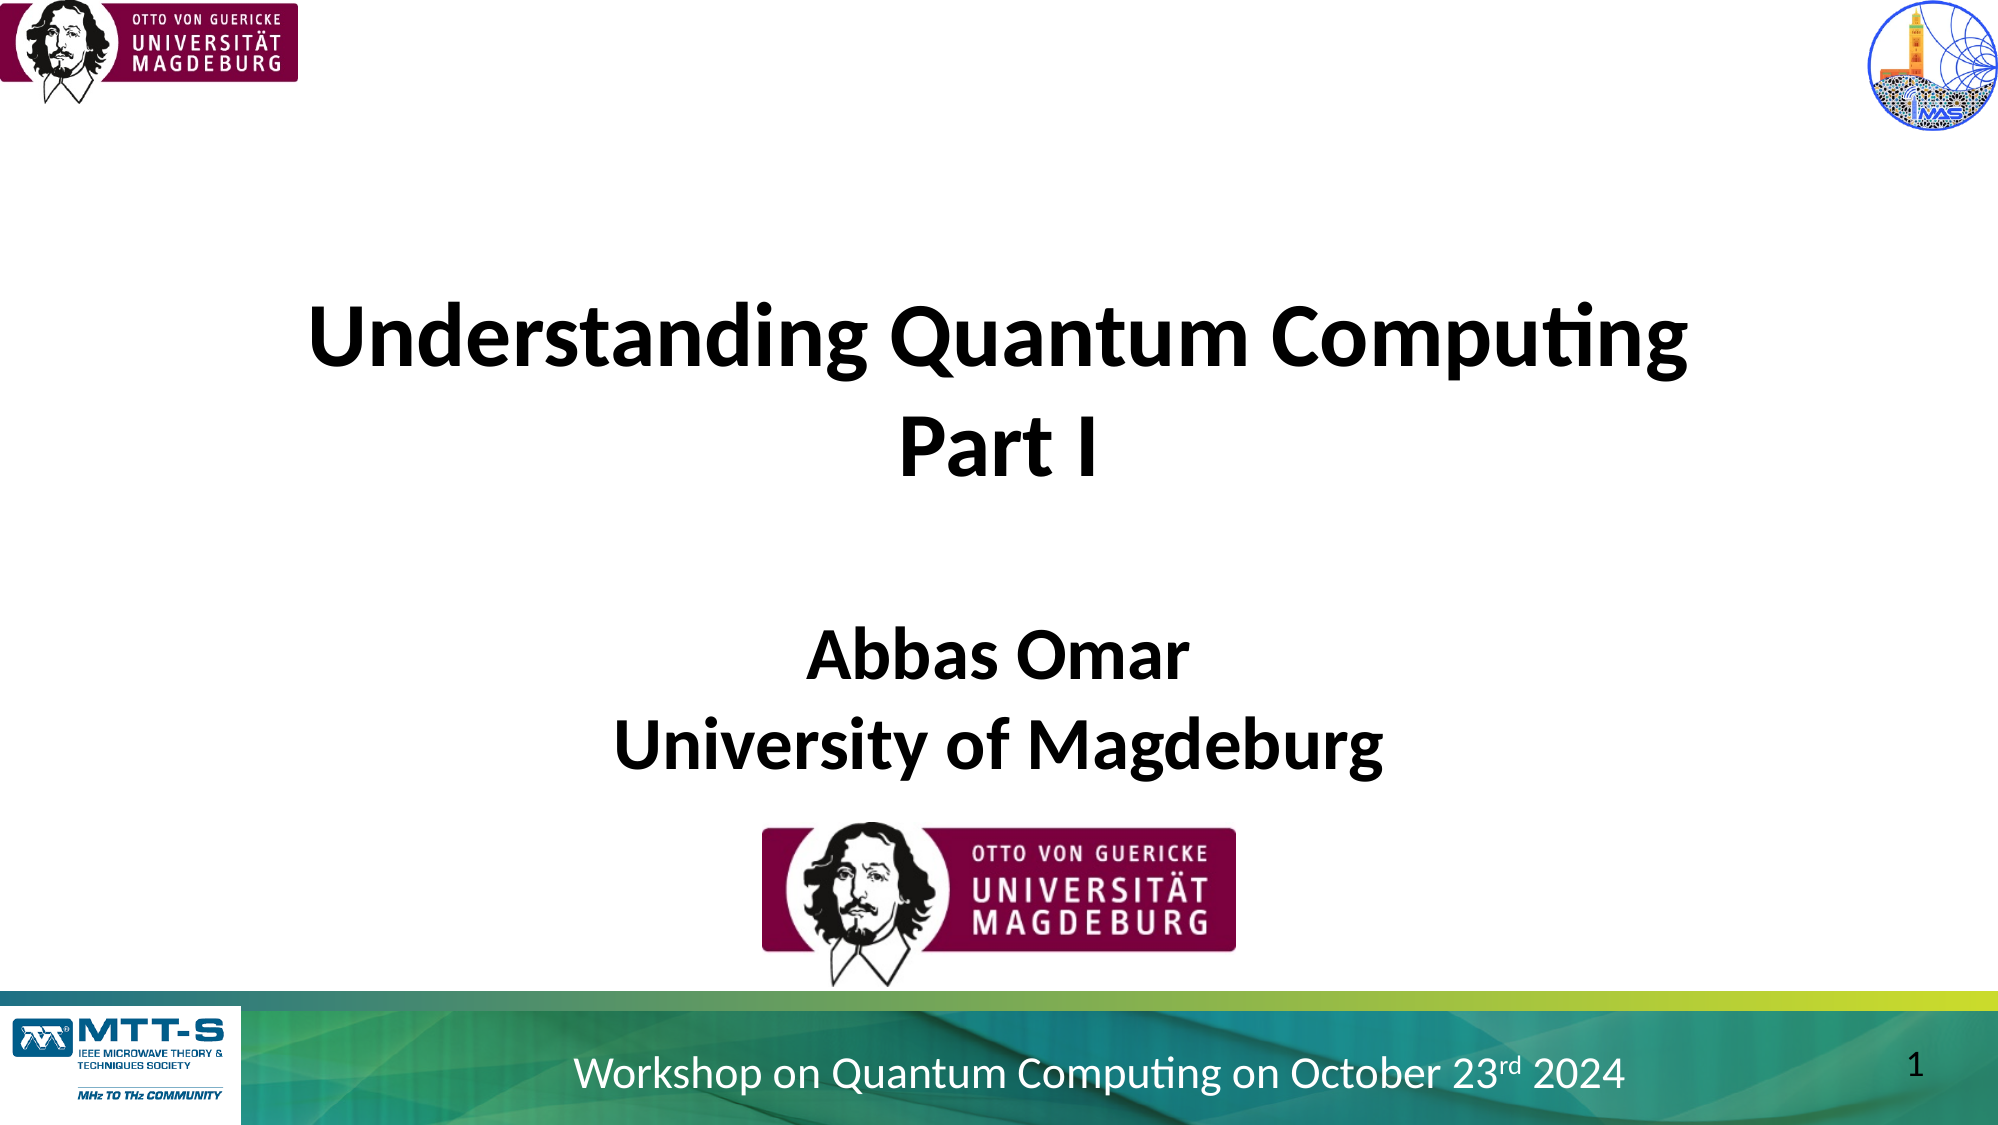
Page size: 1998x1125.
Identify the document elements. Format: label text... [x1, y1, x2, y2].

picture [0, 991, 1998, 1125]
picture [762, 822, 1236, 987]
picture [1867, 0, 1998, 131]
picture [0, 0, 298, 104]
title Understanding Quantum Computing Part I Abbas Omar University of Magdeburg [149, 267, 1849, 811]
